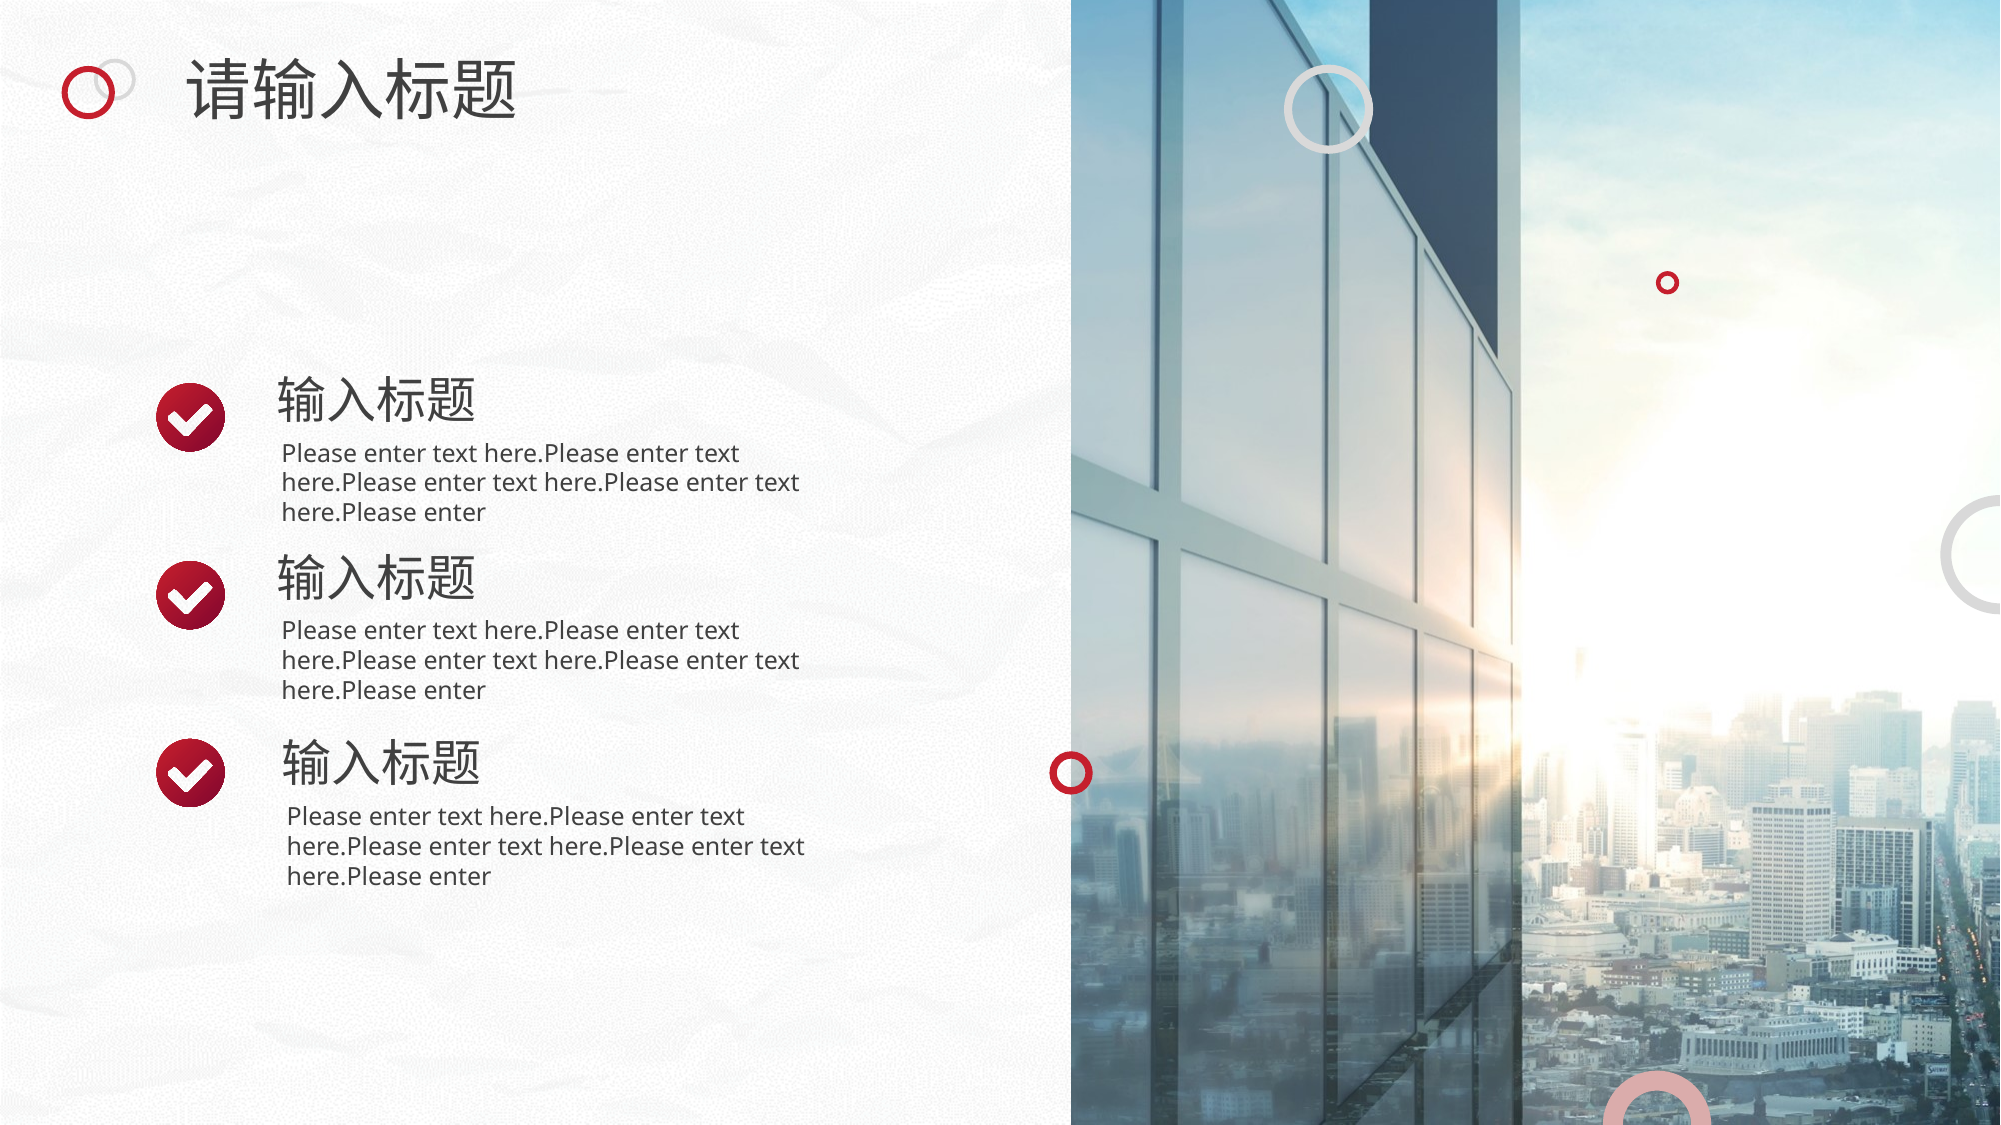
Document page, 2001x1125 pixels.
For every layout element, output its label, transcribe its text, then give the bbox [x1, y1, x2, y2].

text_box Please enter text here.Please enter text here.Please enter text here.Please enter text here.Please enter [266, 614, 883, 712]
text_box [156, 561, 225, 630]
text_box [156, 383, 225, 452]
picture [1071, 0, 2000, 1125]
text_box [156, 738, 225, 807]
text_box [61, 58, 136, 120]
text_box Please enter text here.Please enter text here.Please enter text here.Please enter text here.Please enter [266, 436, 883, 535]
text_box 输入标题 [261, 361, 954, 436]
text_box 输入标题 [261, 538, 954, 614]
text_box 请输入标题 [169, 40, 534, 136]
text_box 输入标题 [266, 724, 960, 800]
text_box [0, 0, 1071, 1125]
text_box Please enter text here.Please enter text here.Please enter text here.Please enter text here.Please enter [271, 800, 888, 898]
text_box [1048, 750, 1071, 796]
